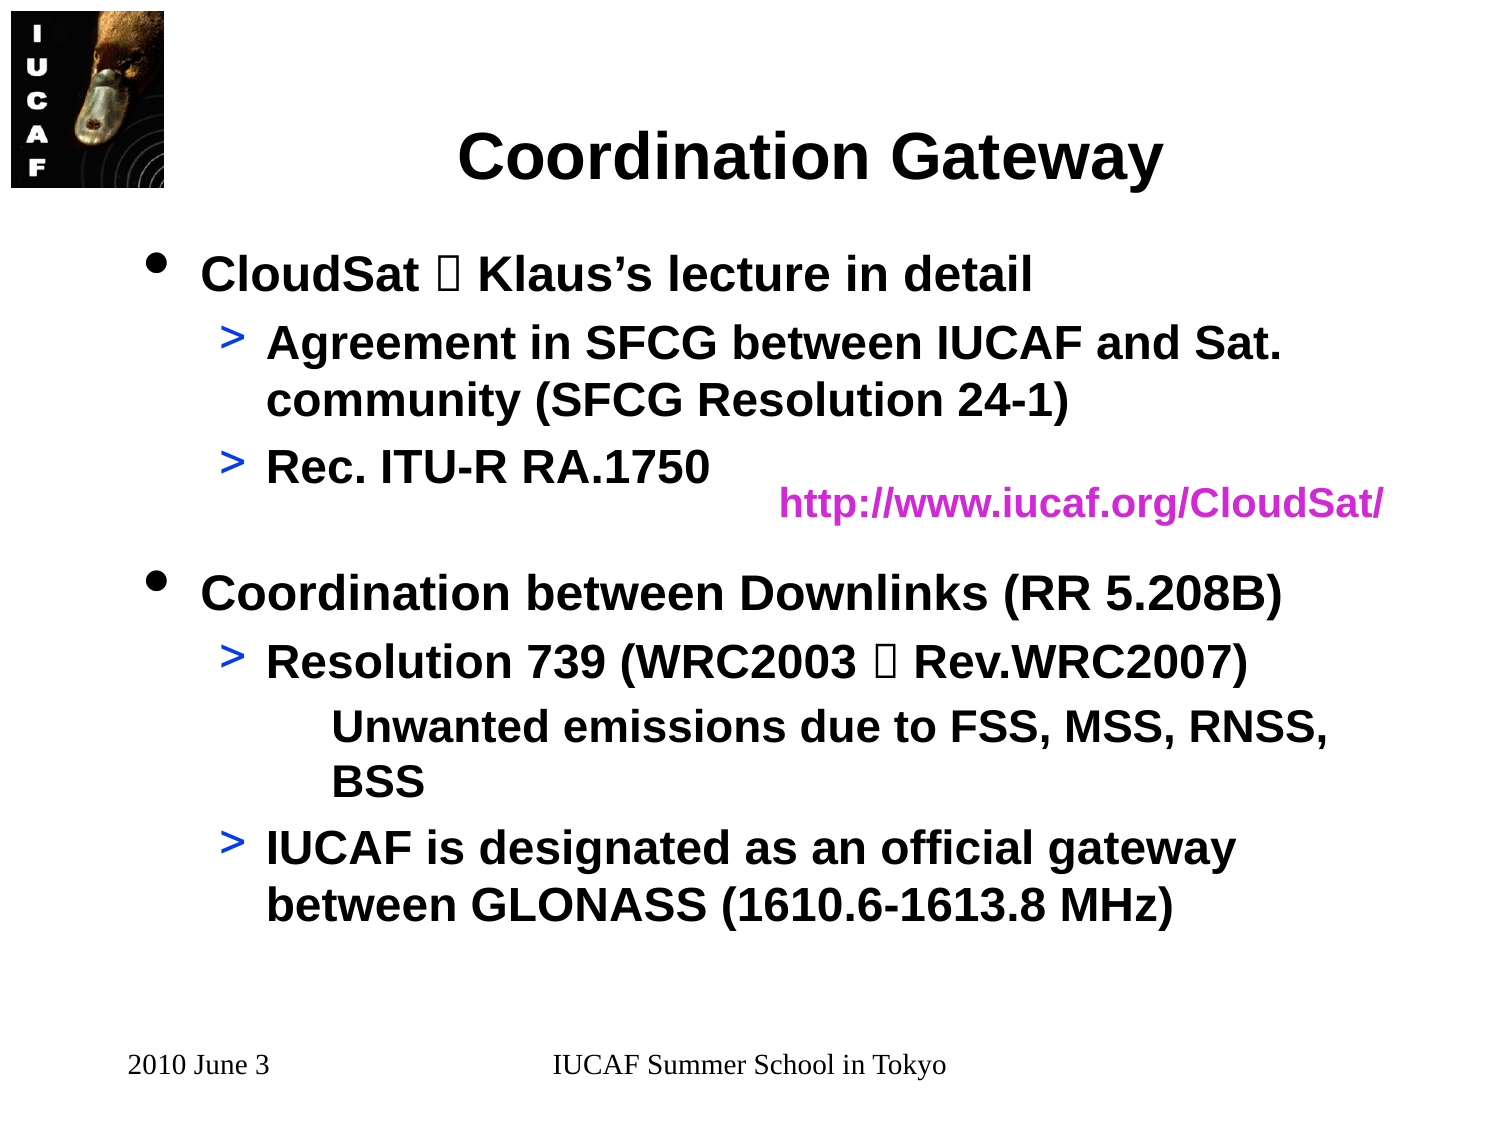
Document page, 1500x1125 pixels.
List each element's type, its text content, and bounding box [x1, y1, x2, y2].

footer IUCAF Summer School in Tokyo [512, 1024, 988, 1101]
title Coordination Gateway [174, 59, 1448, 248]
list CloudSat  Klaus’s lecture in detail Agreement in SFCG between IUCAF and Sat. community (SFCG Resolution 24-1) Rec. ITU-R RA.1750 Coordination between Downlinks (RR 5.208B) Resolution 739 (WRC2003  Rev.WRC2007) Unwanted emissions due to FSS, MSS, RNSS, BSS IUCAF is designated as an official gateway between GLONASS (1610.6-1613.8 MHz) [128, 234, 1373, 973]
picture [11, 11, 164, 188]
text_box http://www.iucaf.org/CloudSat/ [763, 468, 1400, 534]
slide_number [112, 1024, 426, 1101]
